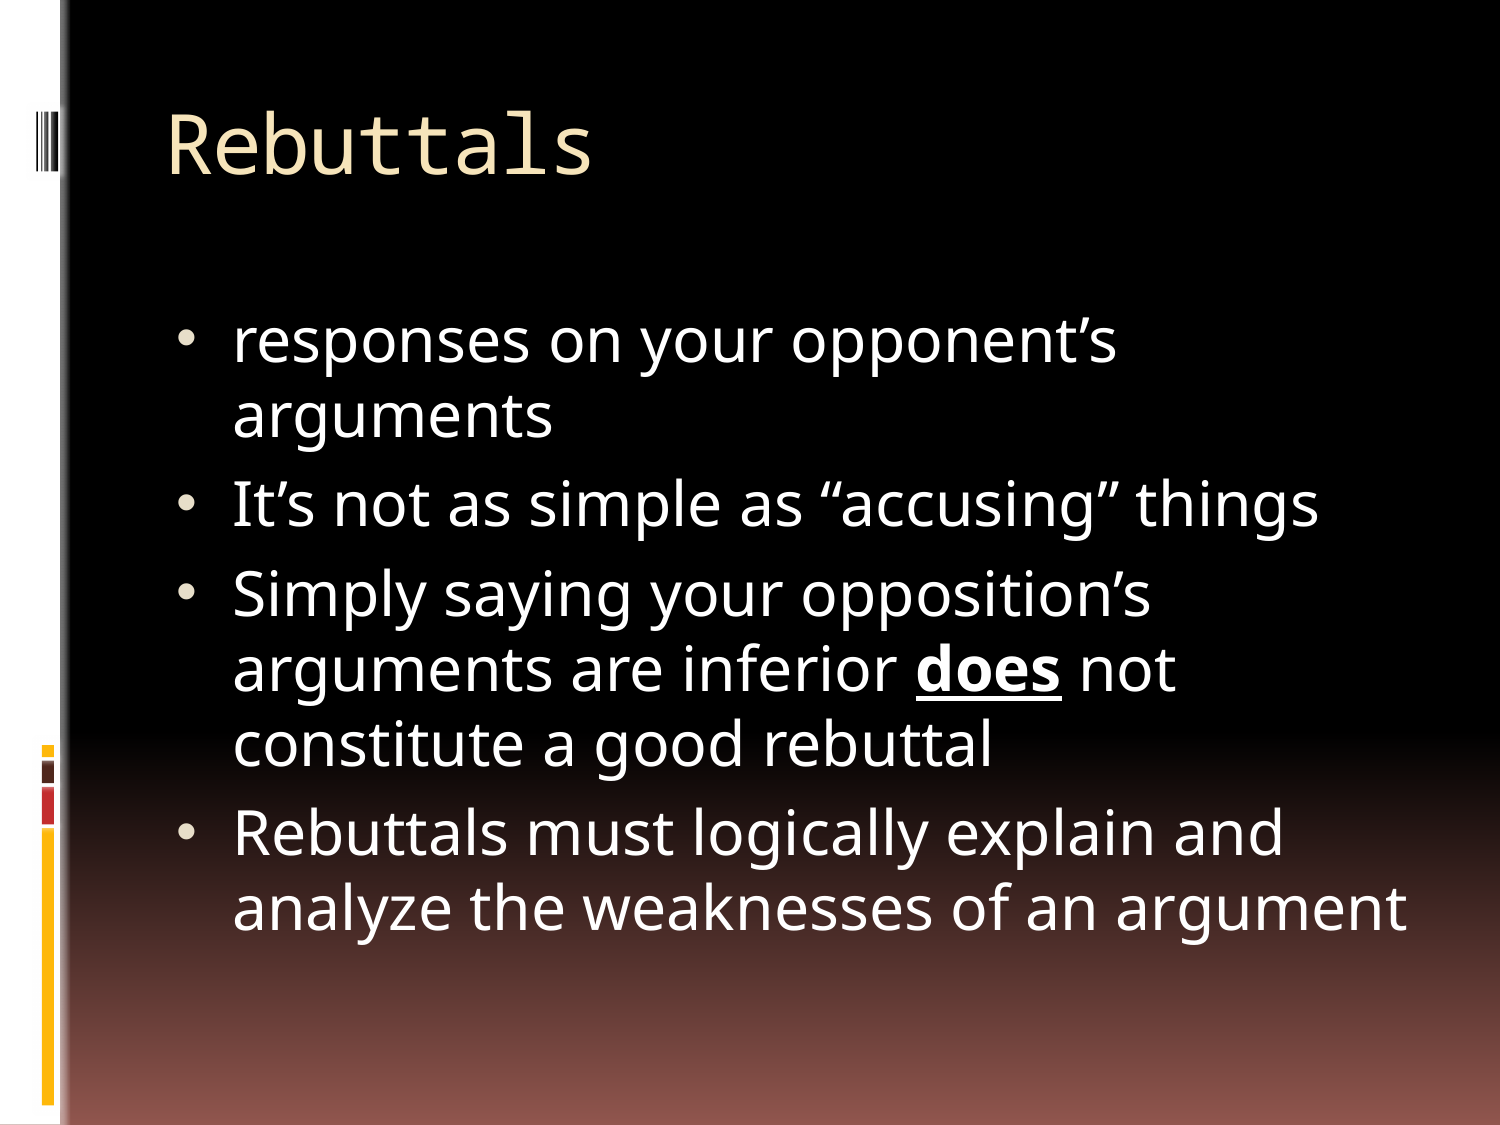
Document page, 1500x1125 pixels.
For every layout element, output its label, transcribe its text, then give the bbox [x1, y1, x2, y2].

title Rebuttals [150, 83, 1425, 234]
list responses on your opponent’s arguments It’s not as simple as “accusing” things Simply saying your opposition’s arguments are inferior does not constitute a good rebuttal Rebuttals must logically explain and analyze the weaknesses of an argument [150, 292, 1425, 1043]
